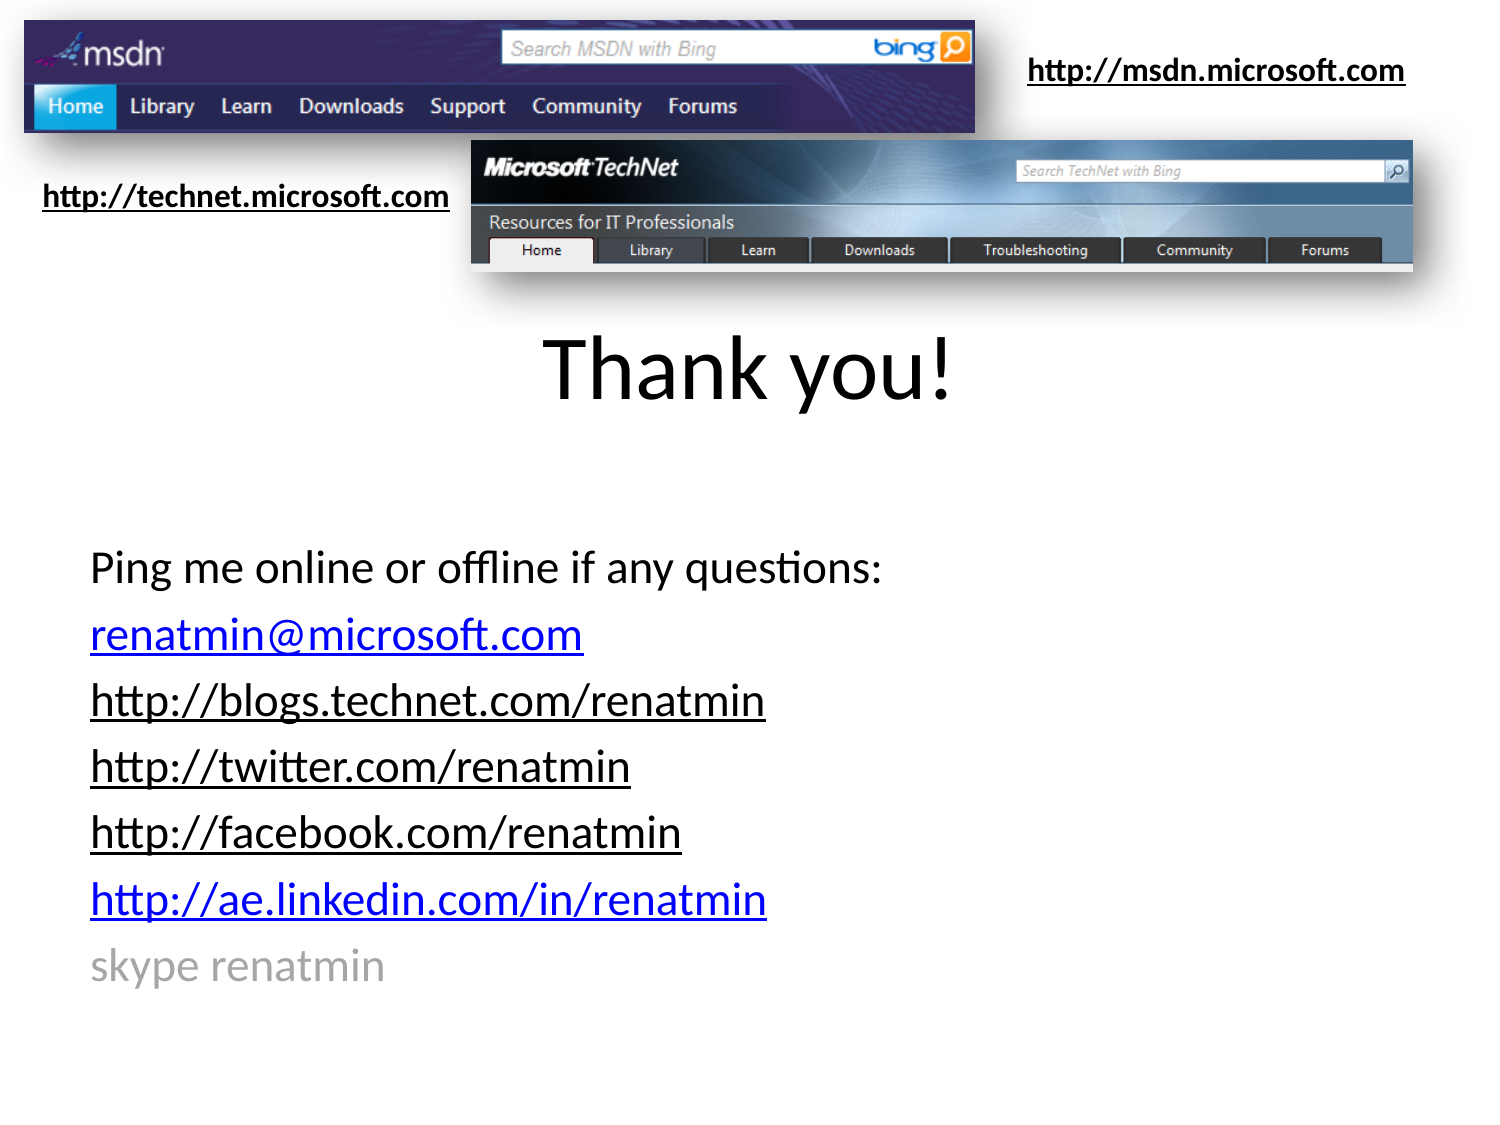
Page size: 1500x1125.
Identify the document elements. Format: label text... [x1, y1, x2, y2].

title Thank you! [75, 299, 1425, 425]
picture [24, 20, 975, 133]
picture [471, 140, 1413, 272]
list Ping me online or offline if any questions: renatmin@microsoft.com http://blogs.technet.com/renatmin http://twitter.com/renatmin http://facebook.com/renatmin http://ae.linkedin.com/in/renatmin skype renatmin [75, 462, 1425, 1005]
